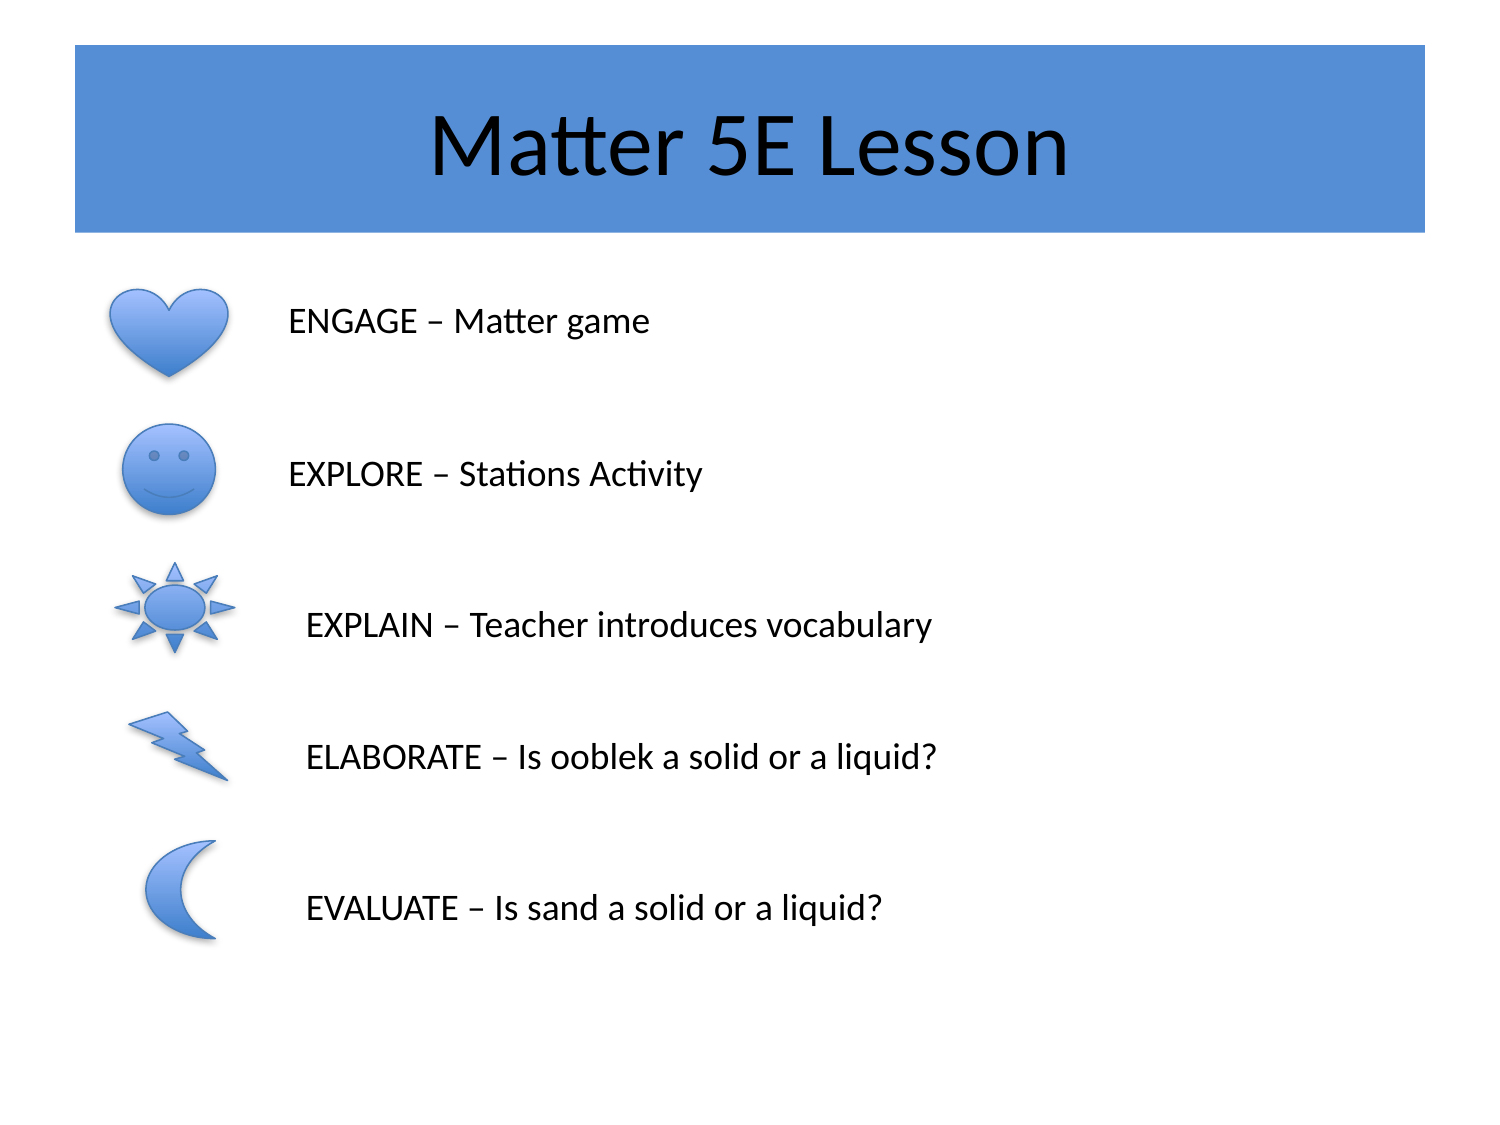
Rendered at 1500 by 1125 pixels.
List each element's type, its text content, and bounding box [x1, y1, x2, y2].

text_box [131, 621, 157, 641]
text_box EXPLAIN – Teacher introduces vocabulary [291, 592, 1263, 652]
text_box [131, 575, 157, 594]
text_box [209, 600, 236, 615]
text_box EXPLORE – Stations Activity [273, 441, 816, 502]
text_box [128, 711, 229, 782]
text_box [109, 288, 229, 378]
text_box [144, 584, 206, 631]
text_box EVALUATE – Is sand a solid or a liquid? [291, 875, 1391, 936]
text_box [165, 633, 185, 654]
text_box ELABORATE – Is ooblek a solid or a liquid? [291, 724, 1137, 785]
text_box [193, 621, 218, 641]
text_box [114, 600, 140, 615]
text_box [145, 840, 217, 940]
text_box [193, 575, 218, 594]
text_box ENGAGE – Matter game [273, 288, 927, 349]
text_box [165, 561, 185, 582]
text_box [121, 423, 217, 516]
title Matter 5E Lesson [75, 45, 1425, 233]
